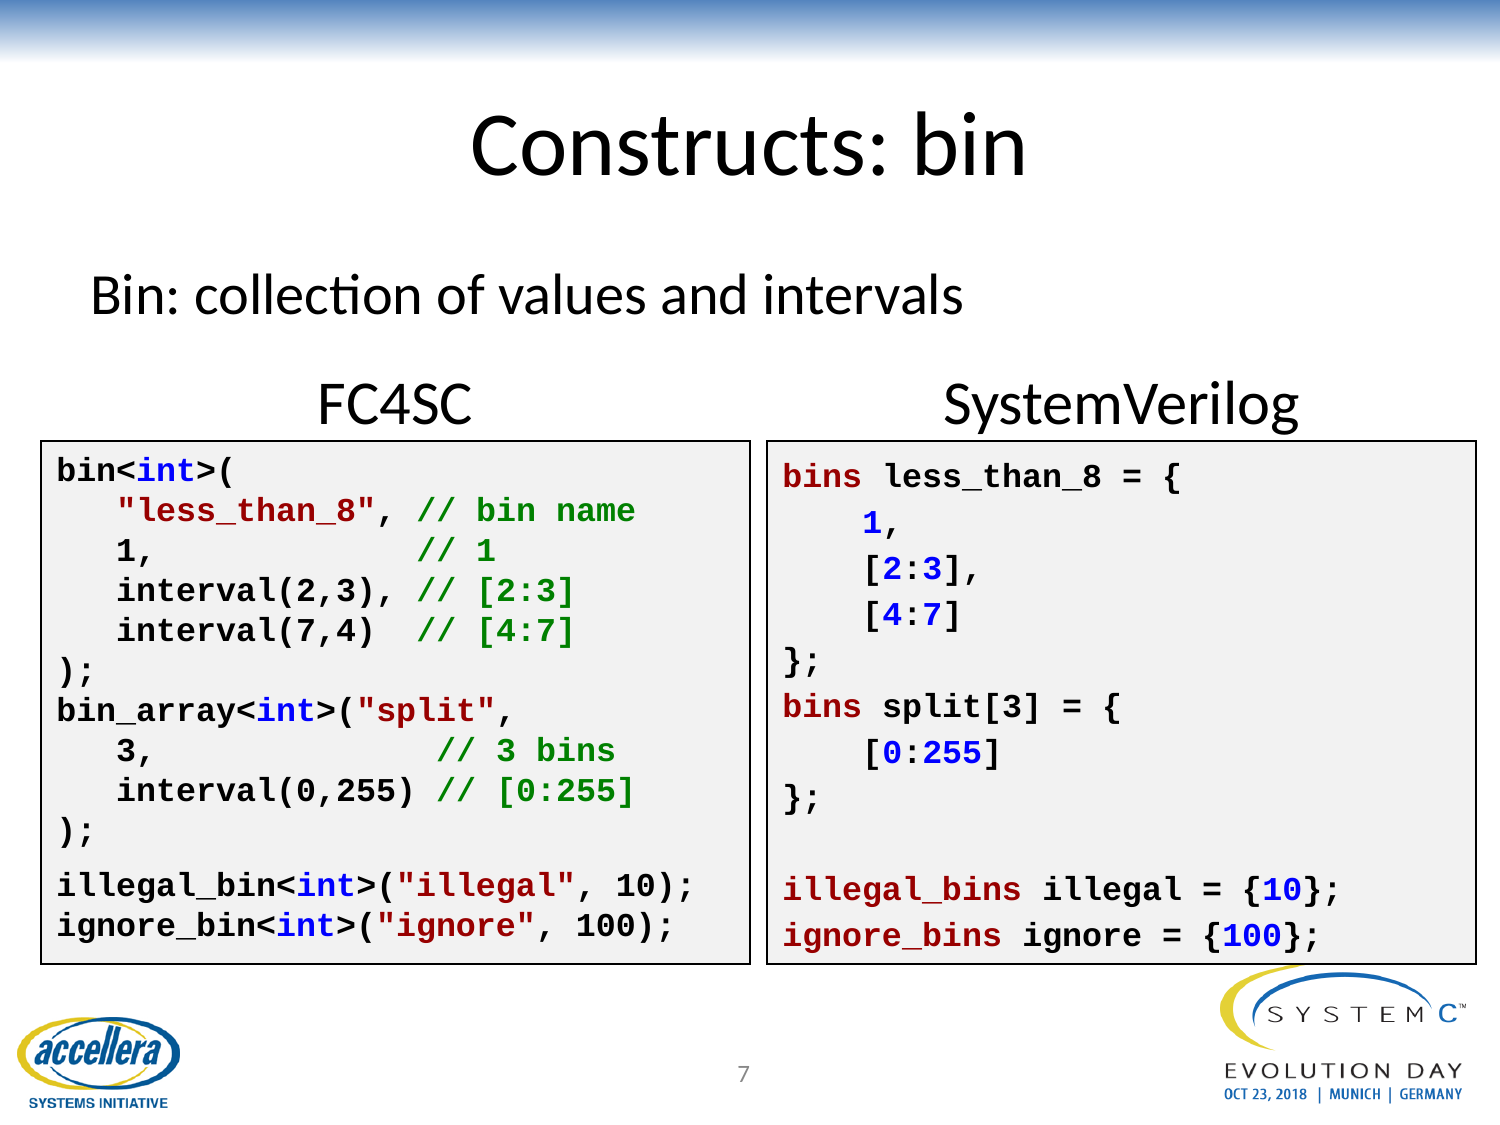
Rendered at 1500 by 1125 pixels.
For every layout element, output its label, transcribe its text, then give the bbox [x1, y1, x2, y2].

text_box SystemVerilog [905, 346, 1339, 454]
picture [1211, 965, 1474, 1111]
slide_number ‹#› [600, 1042, 888, 1103]
text_box Bin: collection of values and intervals [74, 241, 1425, 346]
text_box bins less_than_8 = { 1, [2:3], [4:7] }; bins split[3] = { [0:255] }; illegal_bins illegal = {10}; ignore_bins ignore = {100}; [767, 441, 1477, 965]
text_box FC4SC [185, 346, 606, 454]
text_box bin<int>( "less_than_8", // bin name 1, // 1 interval(2,3), // [2:3] interval(7,4) // [4:7] ); bin_array<int>("split", 3, // 3 bins interval(0,255) // [0:255] ); illegal_bin<int>("illegal", 10); ignore_bin<int>("ignore", 100); [41, 441, 750, 965]
title Constructs: bin [75, 45, 1425, 233]
picture [17, 1017, 180, 1108]
